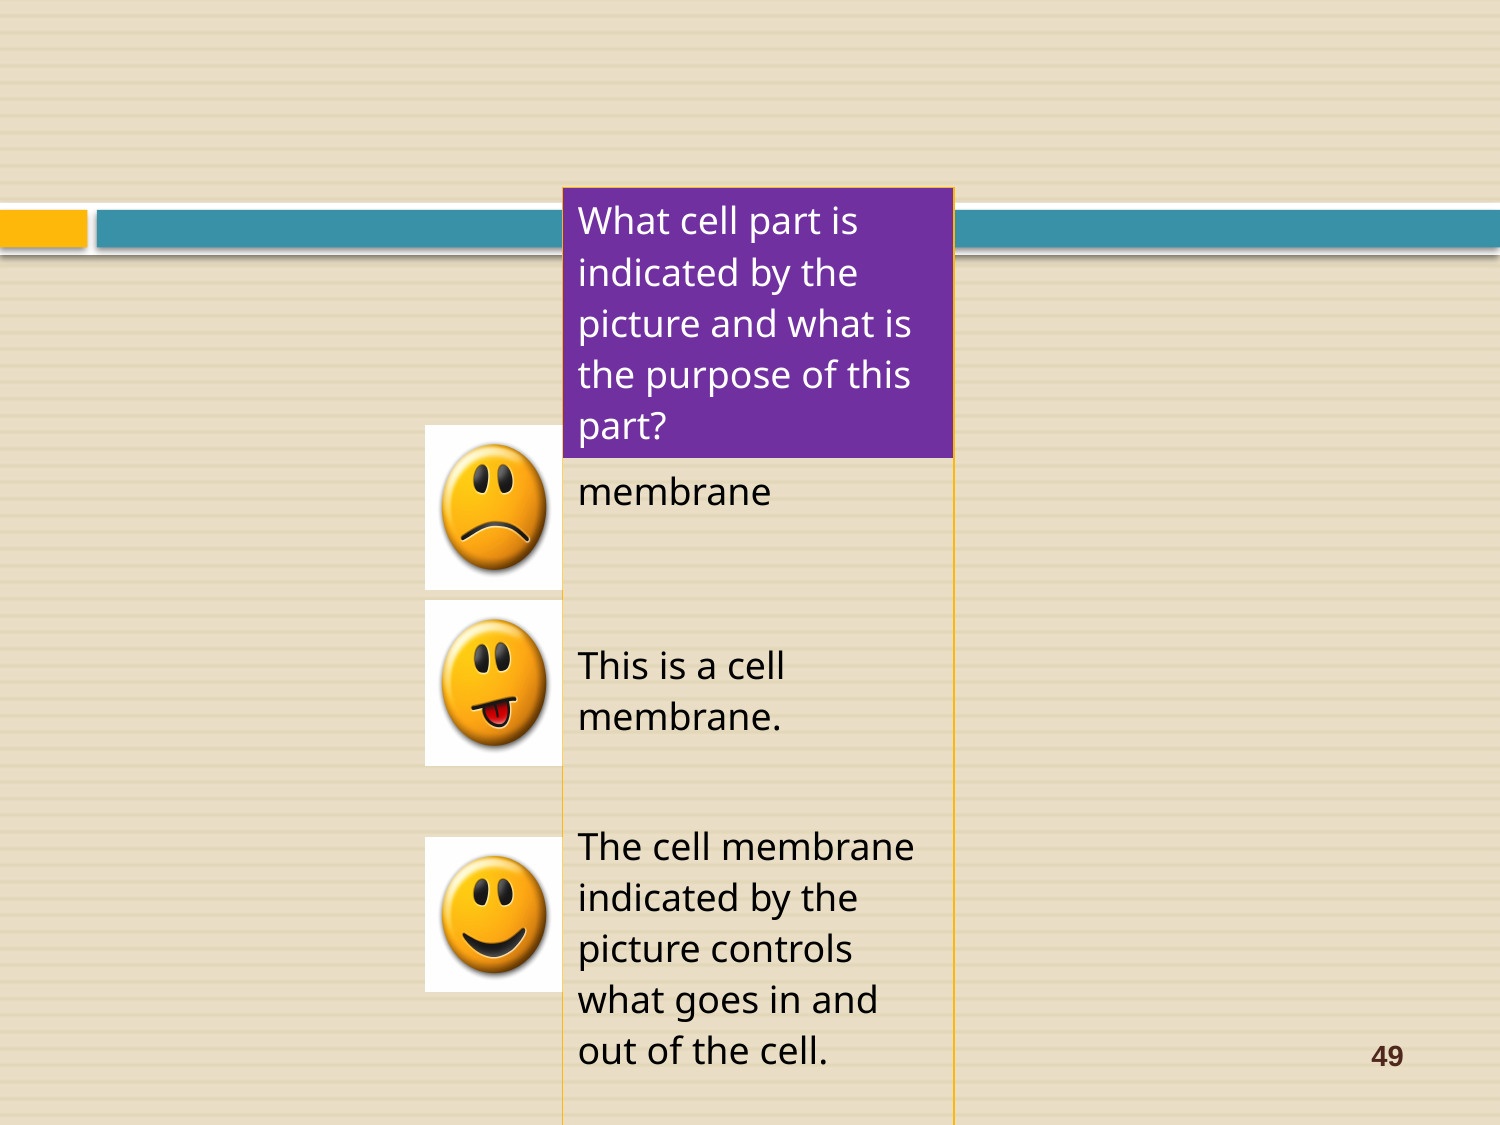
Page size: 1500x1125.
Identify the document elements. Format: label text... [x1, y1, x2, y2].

picture [424, 837, 563, 992]
table_cell This is a cell membrane. [563, 632, 953, 813]
table_cell The cell membrane indicated by the picture controls what goes in and out of the cell. [563, 813, 953, 1125]
slide_number 49 [1012, 1015, 1419, 1094]
picture [424, 599, 563, 766]
table_cell membrane [565, 458, 953, 632]
table_header What cell part is indicated by the picture and what is the purpose of this part? [563, 188, 953, 458]
picture [424, 424, 563, 591]
